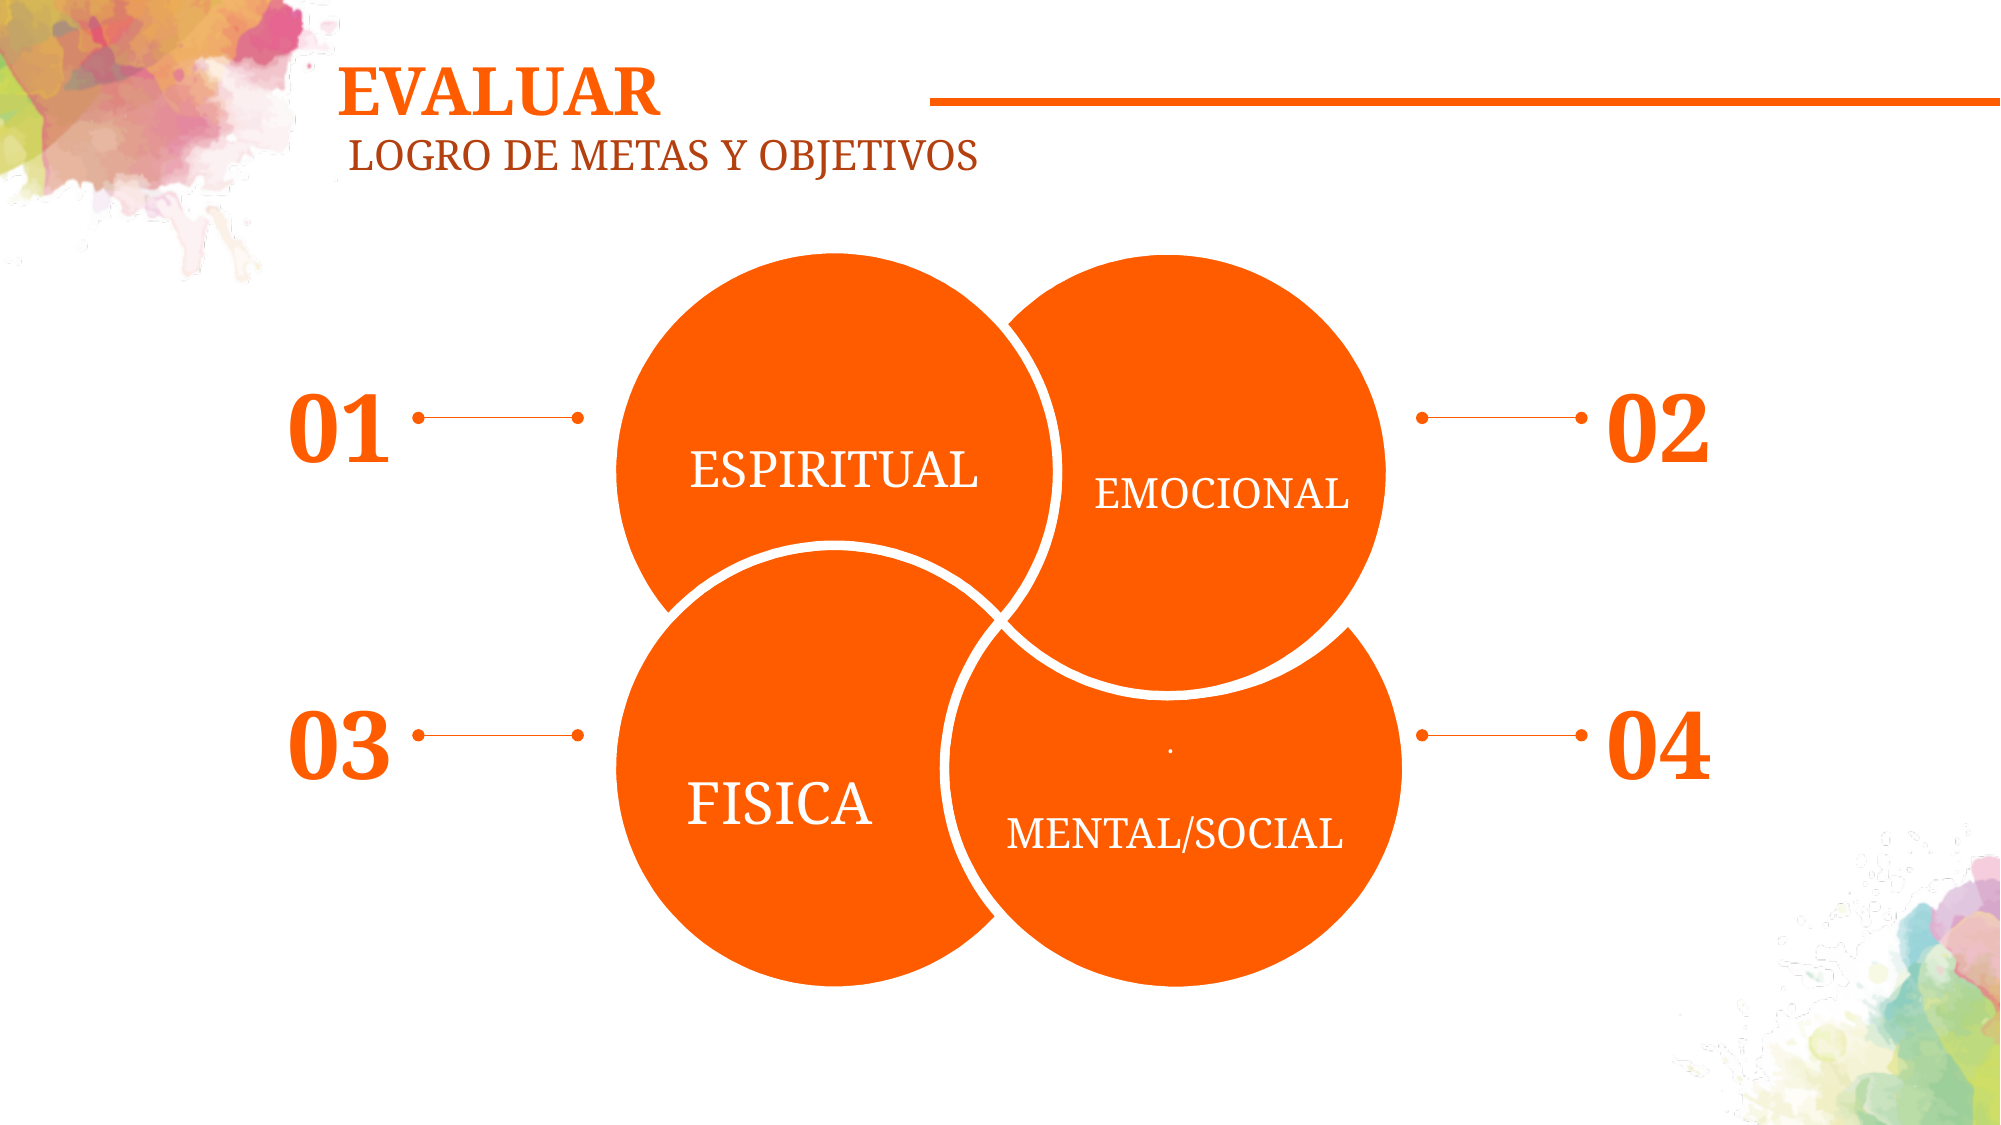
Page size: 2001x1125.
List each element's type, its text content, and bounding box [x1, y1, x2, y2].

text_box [1422, 685, 1722, 800]
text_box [278, 685, 578, 800]
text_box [278, 367, 578, 482]
picture [1672, 739, 2000, 1125]
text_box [611, 248, 1407, 992]
picture [0, 0, 385, 286]
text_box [1422, 367, 1722, 482]
text_box EVALUAR LOGRO DE METAS Y OBJETIVOS [385, 41, 995, 187]
